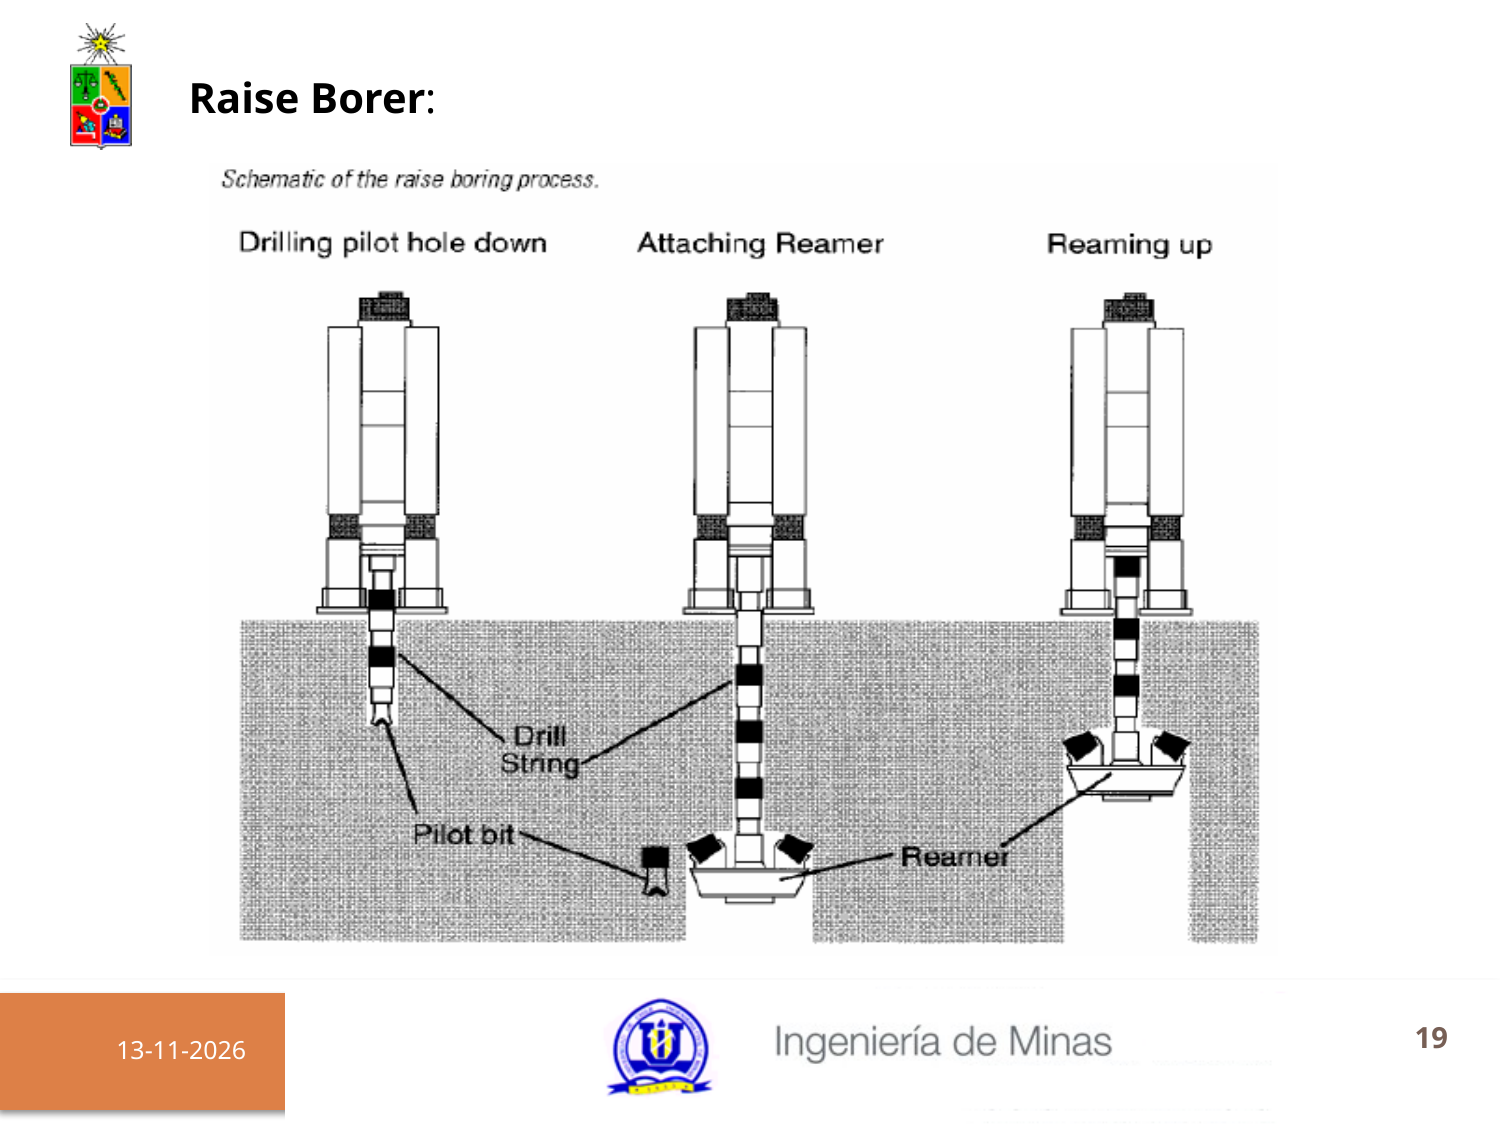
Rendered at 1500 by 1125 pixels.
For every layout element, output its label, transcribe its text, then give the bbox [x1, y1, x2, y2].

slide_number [12, 995, 279, 1108]
text_box Raise Borer: [152, 70, 926, 445]
picture [285, 980, 1500, 1125]
picture [198, 163, 1278, 956]
picture [69, 23, 132, 151]
